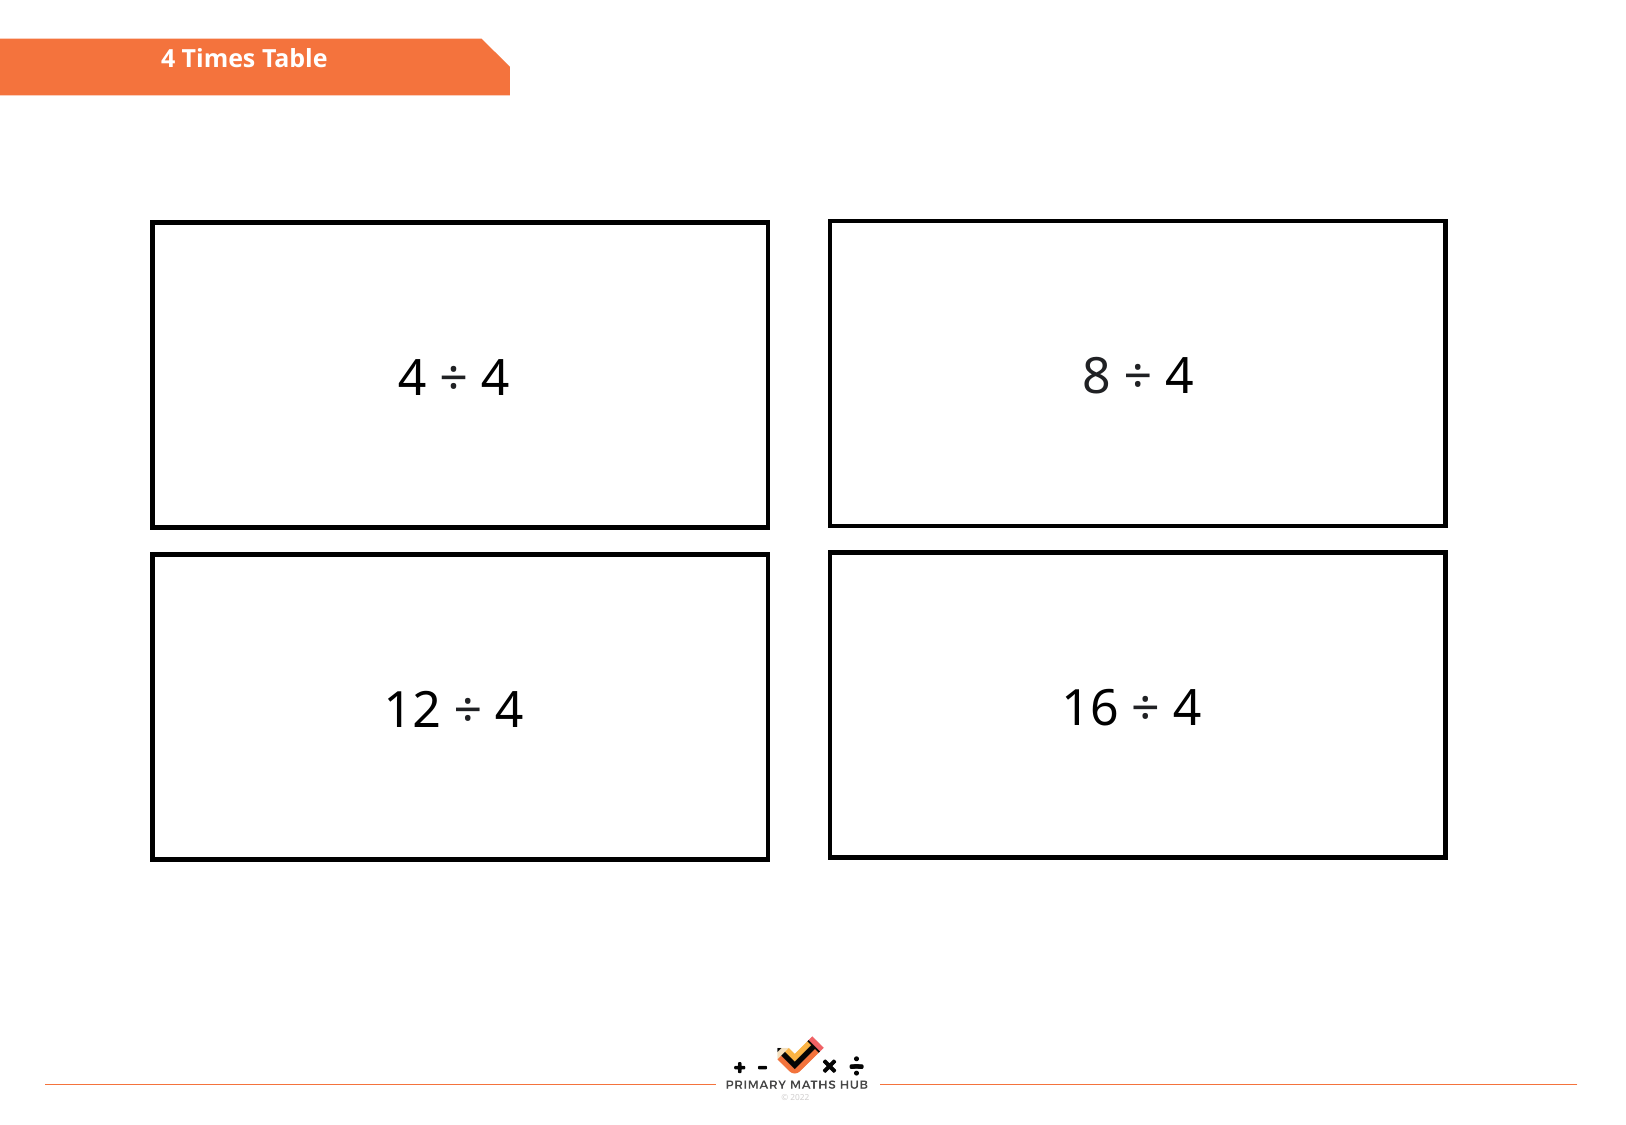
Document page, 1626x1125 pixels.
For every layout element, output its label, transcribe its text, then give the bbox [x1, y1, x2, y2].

text_box 4 ÷ 4 [151, 222, 769, 529]
text_box 12 ÷ 4 [151, 553, 769, 860]
text_box 16 ÷ 4 [829, 552, 1447, 859]
text_box 8 ÷ 4 [829, 220, 1447, 527]
picture [722, 1034, 872, 1094]
text_box 4 Times Table [0, 37, 511, 97]
text_box © 2022 [720, 1084, 870, 1110]
